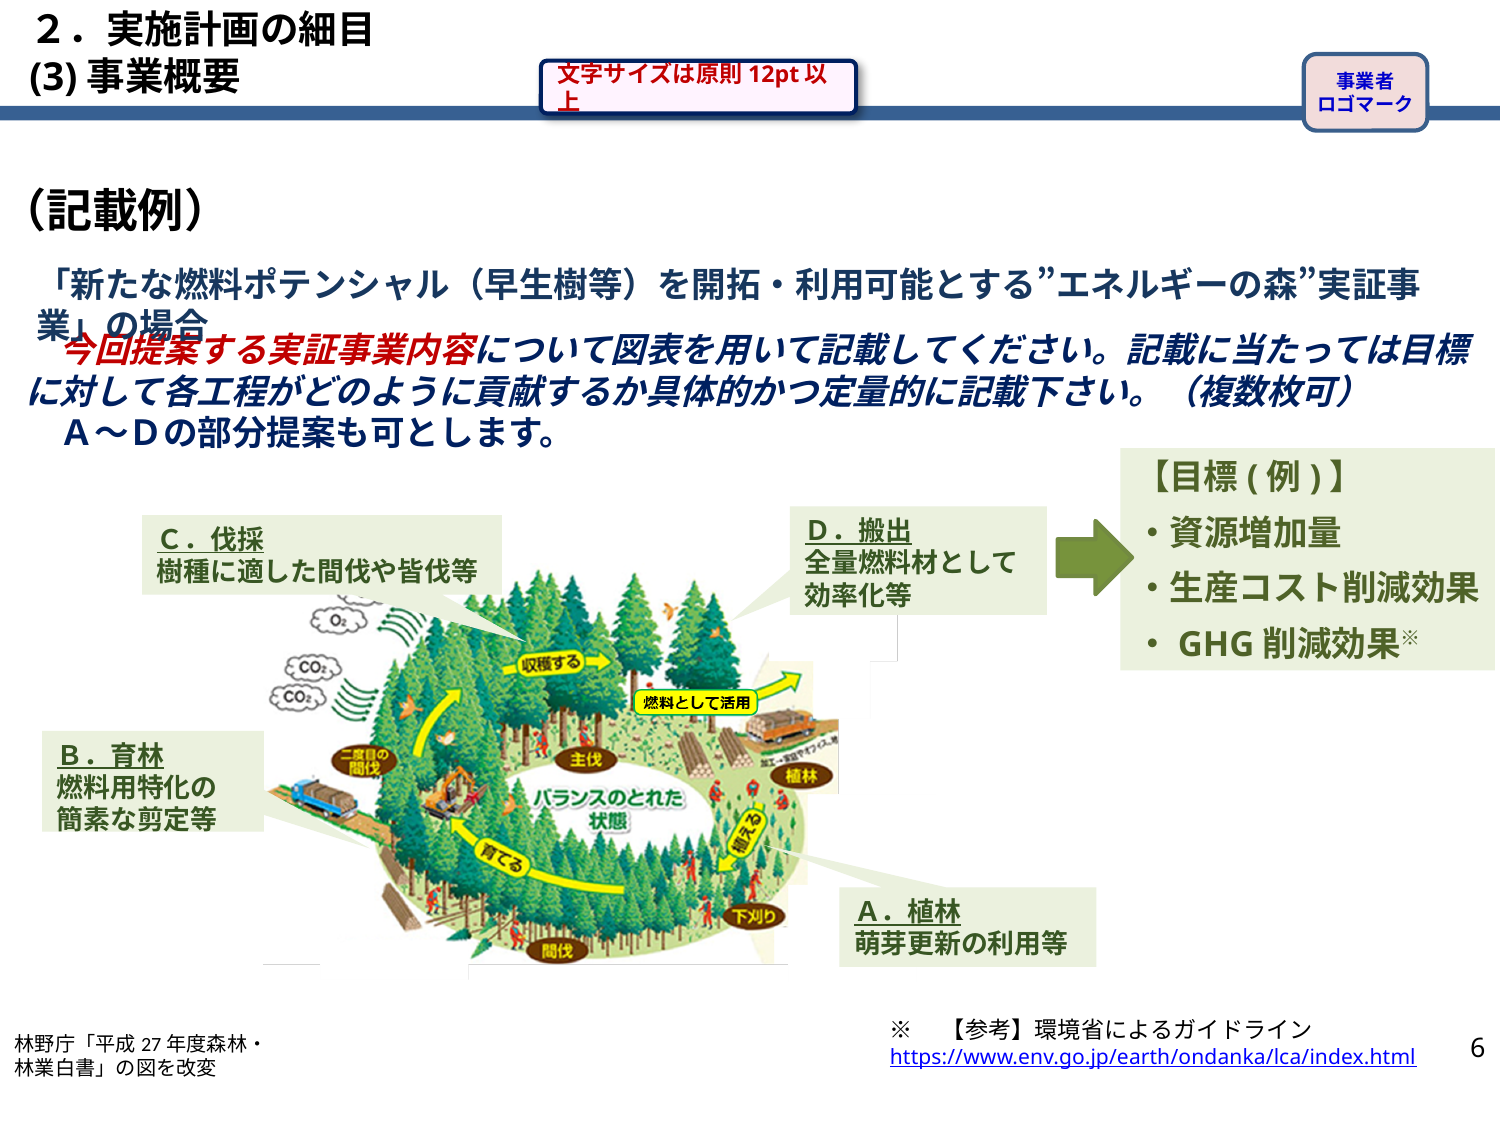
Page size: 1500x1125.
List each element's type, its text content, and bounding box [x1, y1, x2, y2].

title ２．実施計画の細目 (3)事業概要 [29, 12, 1456, 92]
text_box [1055, 518, 1135, 597]
text_box Ｂ．育林 燃料用特化の 簡素な剪定等 [42, 730, 258, 832]
text_box 「新たな燃料ポテンシャル（早生樹等）を開拓・利用可能とする”エネルギーの森”実証事業」の場合 [21, 255, 1456, 353]
text_box 6 [1397, 1030, 1486, 1067]
text_box Ｃ．伐採 樹種に適した間伐や皆伐等 [142, 515, 502, 595]
text_box Ｄ．搬出 全量燃料材として 効率化等 [789, 506, 1047, 615]
text_box （記載例） [0, 180, 1195, 237]
picture [263, 563, 936, 983]
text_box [1303, 53, 1428, 131]
text_box 【目標(例)】 ・資源増加量 ・生産コスト削減効果 ・GHG削減効果※ [1120, 448, 1495, 671]
text_box 文字サイズは原則12pt以上 [538, 58, 859, 116]
text_box ※ 【参考】環境省によるガイドライン https://www.env.go.jp/earth/ondanka/lca/index.html [874, 1007, 1475, 1080]
text_box 林野庁「平成27年度森林・ 林業白書」の図を改変 [0, 1023, 285, 1079]
text_box Ａ．植林 萌芽更新の利用等 [940, 885, 1097, 967]
text_box 今回提案する実証事業内容について図表を用いて記載してください。記載に当たっては目標に対して各工程がどのように貢献するか具体的かつ定量的に記載下さい。（複数枚可） Ａ～Ｄの部分提案も可とします。 [25, 328, 1481, 453]
